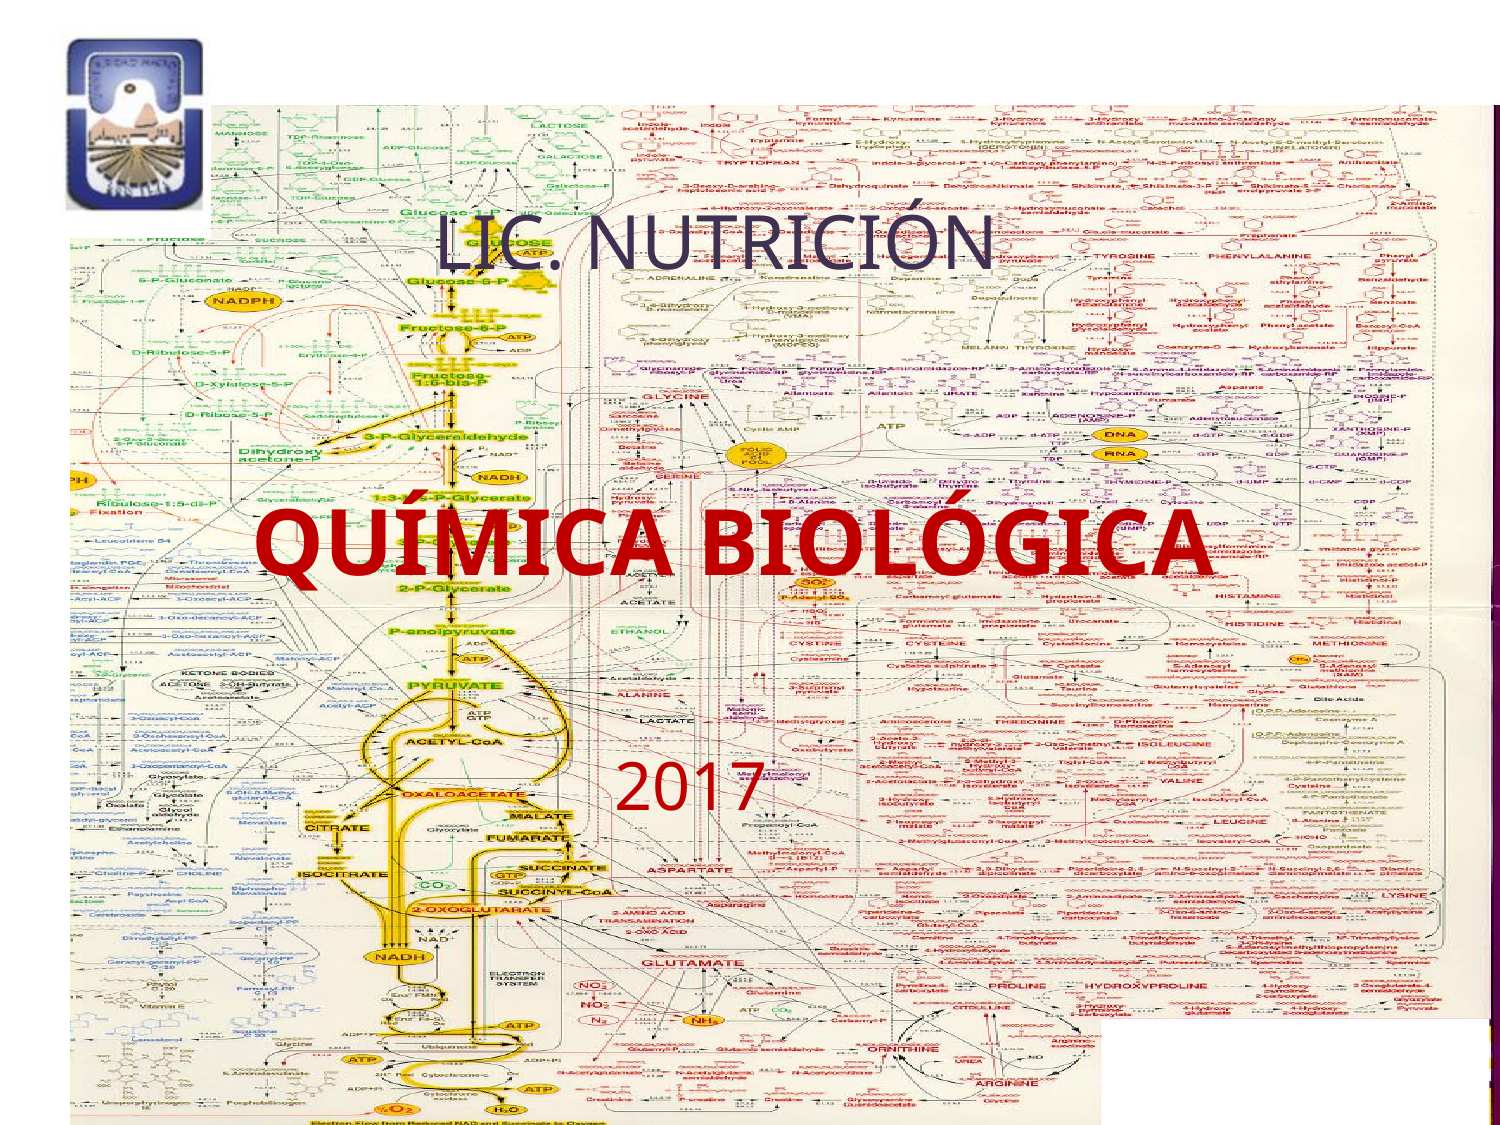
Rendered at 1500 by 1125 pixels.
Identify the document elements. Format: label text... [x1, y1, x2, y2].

picture [0, 0, 1500, 1125]
title QUÍMICA BIOLÓGICA [58, 445, 65, 634]
